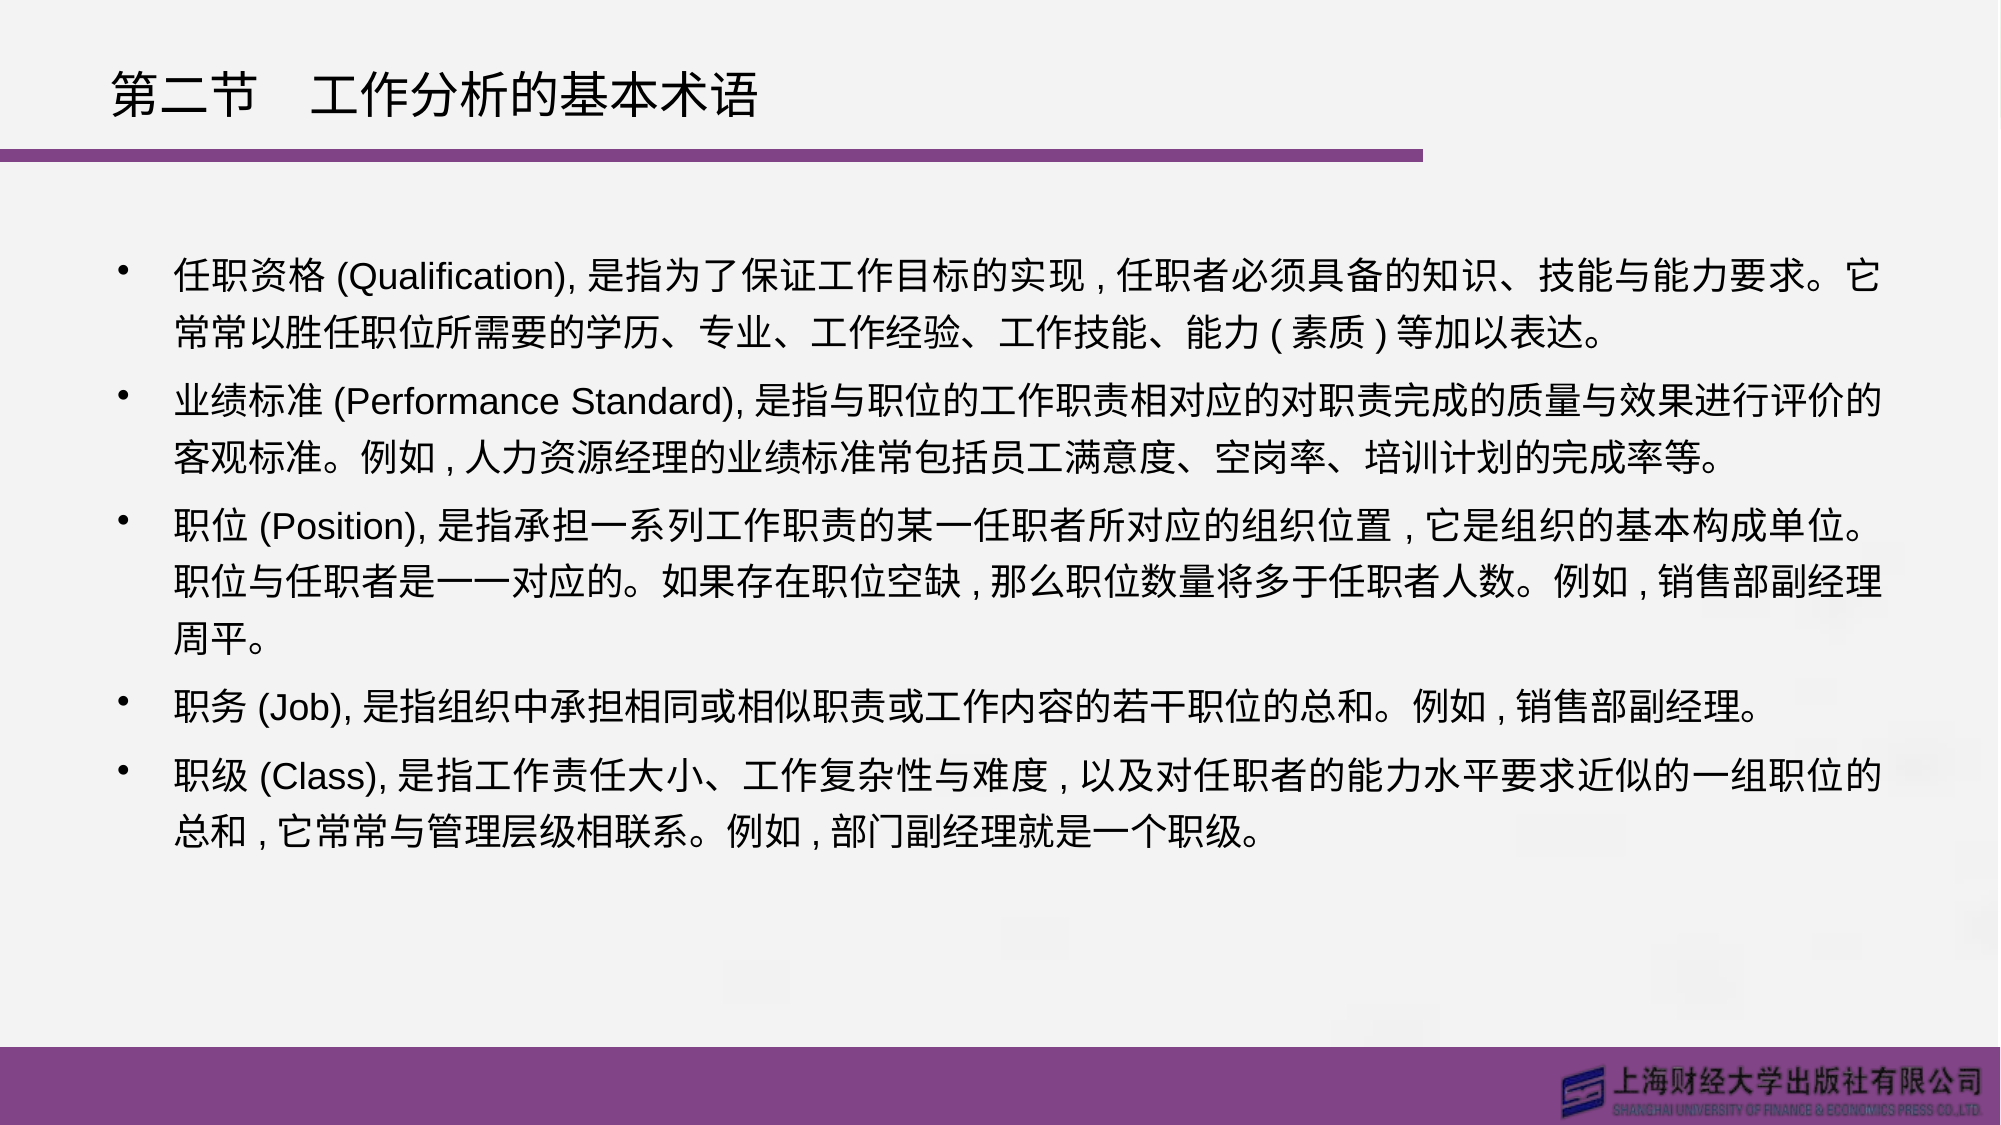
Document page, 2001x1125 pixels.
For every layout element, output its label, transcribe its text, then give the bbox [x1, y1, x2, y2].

title 第二节 工作分析的基本术语 [94, 42, 1451, 146]
list 任职资格(Qualification),是指为了保证工作目标的实现,任职者必须具备的知识、技能与能力要求。它常常以胜任职位所需要的学历、专业、工作经验、工作技能、能力(素质)等加以表达。 业绩标准(Performance Standard),是指与职位的工作职责相对应的对职责完成的质量与效果进行评价的客观标准。例如,人力资源经理的业绩标准常包括员工满意度、空岗率、培训计划的完成率等。 职位(Position),是指承担一系列工作职责的某一任职者所对应的组织位置,它是组织的基本构成单位。职位与任职者是一一对应的。如果存在职位空缺,那么职位数量将多于任职者人数。例如,销售部副经理周平。 职务(Job),是指组织中承担相同或相似职责或工作内容的若干职位的总和。例如,销售部副经理。 职级(Class),是指工作责任大小、工作复杂性与难度,以及对任职者的能力水平要求近似的一组职位的总和,它常常与管理层级相联系。例如,部门副经理就是一个职级。 [102, 233, 1898, 1032]
picture [0, 0, 2001, 1125]
